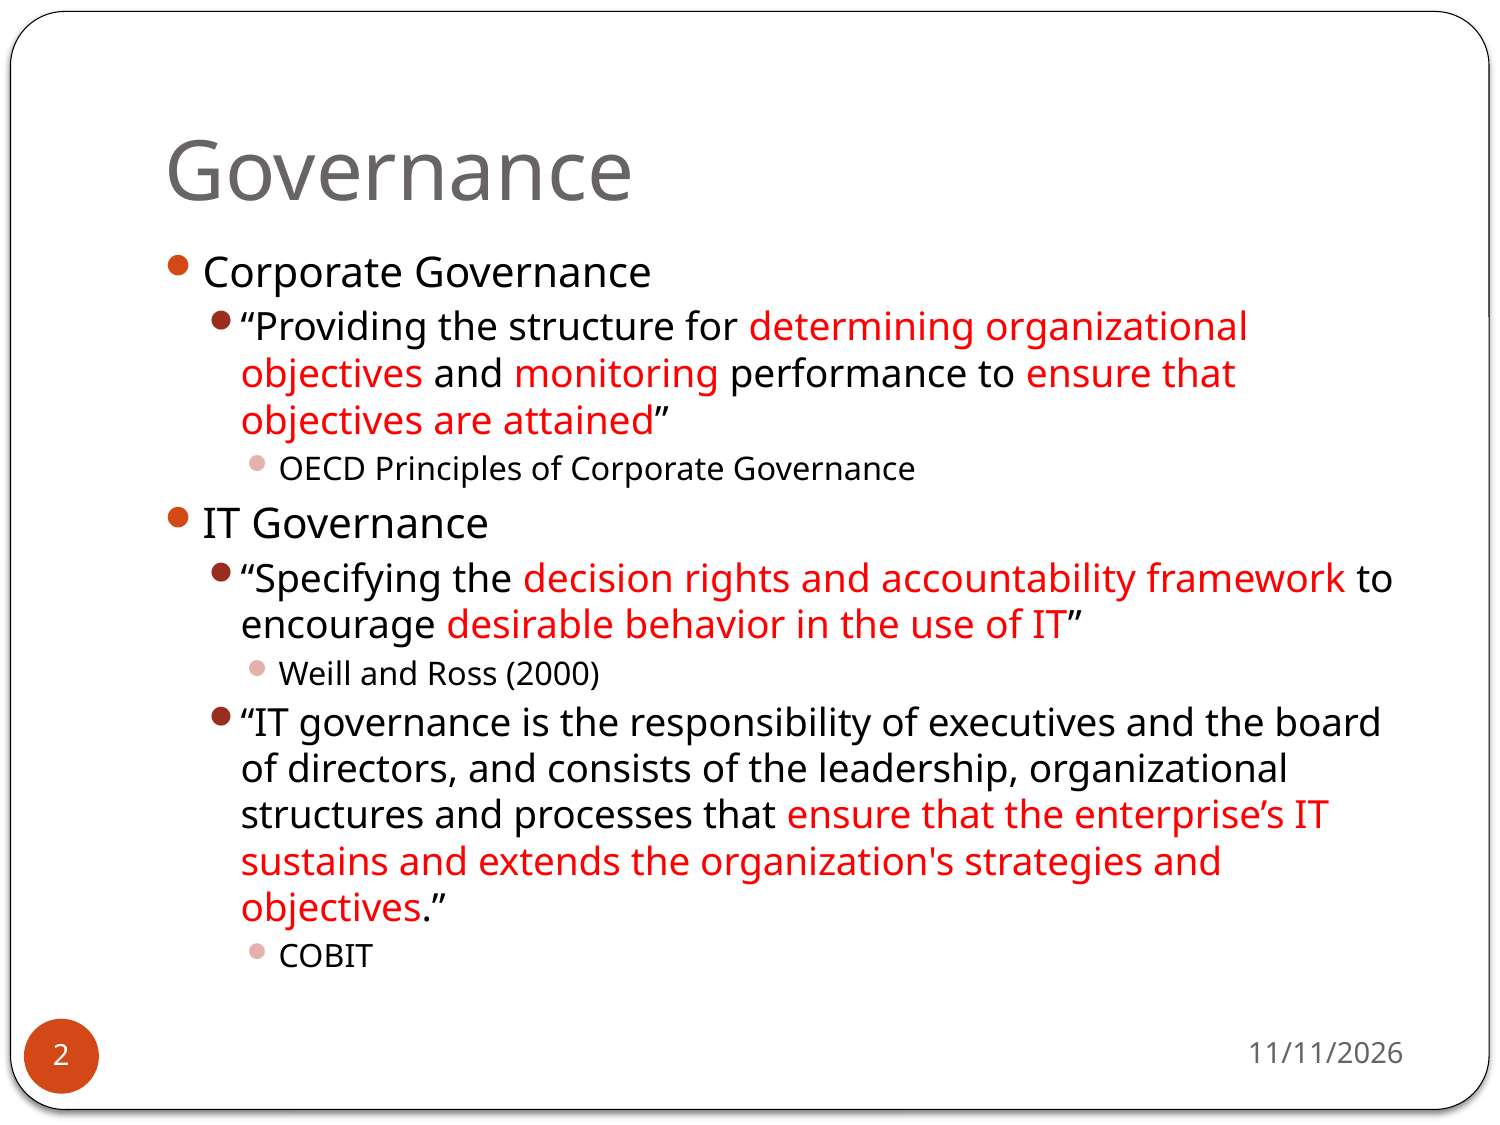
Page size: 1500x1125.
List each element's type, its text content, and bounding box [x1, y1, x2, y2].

title Governance [150, 45, 1425, 233]
list Corporate Governance “Providing the structure for determining organizational objectives and monitoring performance to ensure that objectives are attained” OECD Principles of Corporate Governance IT Governance “Specifying the decision rights and accountability framework to encourage desirable behavior in the use of IT” Weill and Ross (2000) “IT governance is the responsibility of executives and the board of directors, and consists of the leadership, organizational structures and processes that ensure that the enterprise’s IT sustains and extends the organization's strategies and objectives.” COBIT [150, 237, 1425, 988]
slide_number 2 [23, 1018, 99, 1094]
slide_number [1012, 1015, 1419, 1094]
